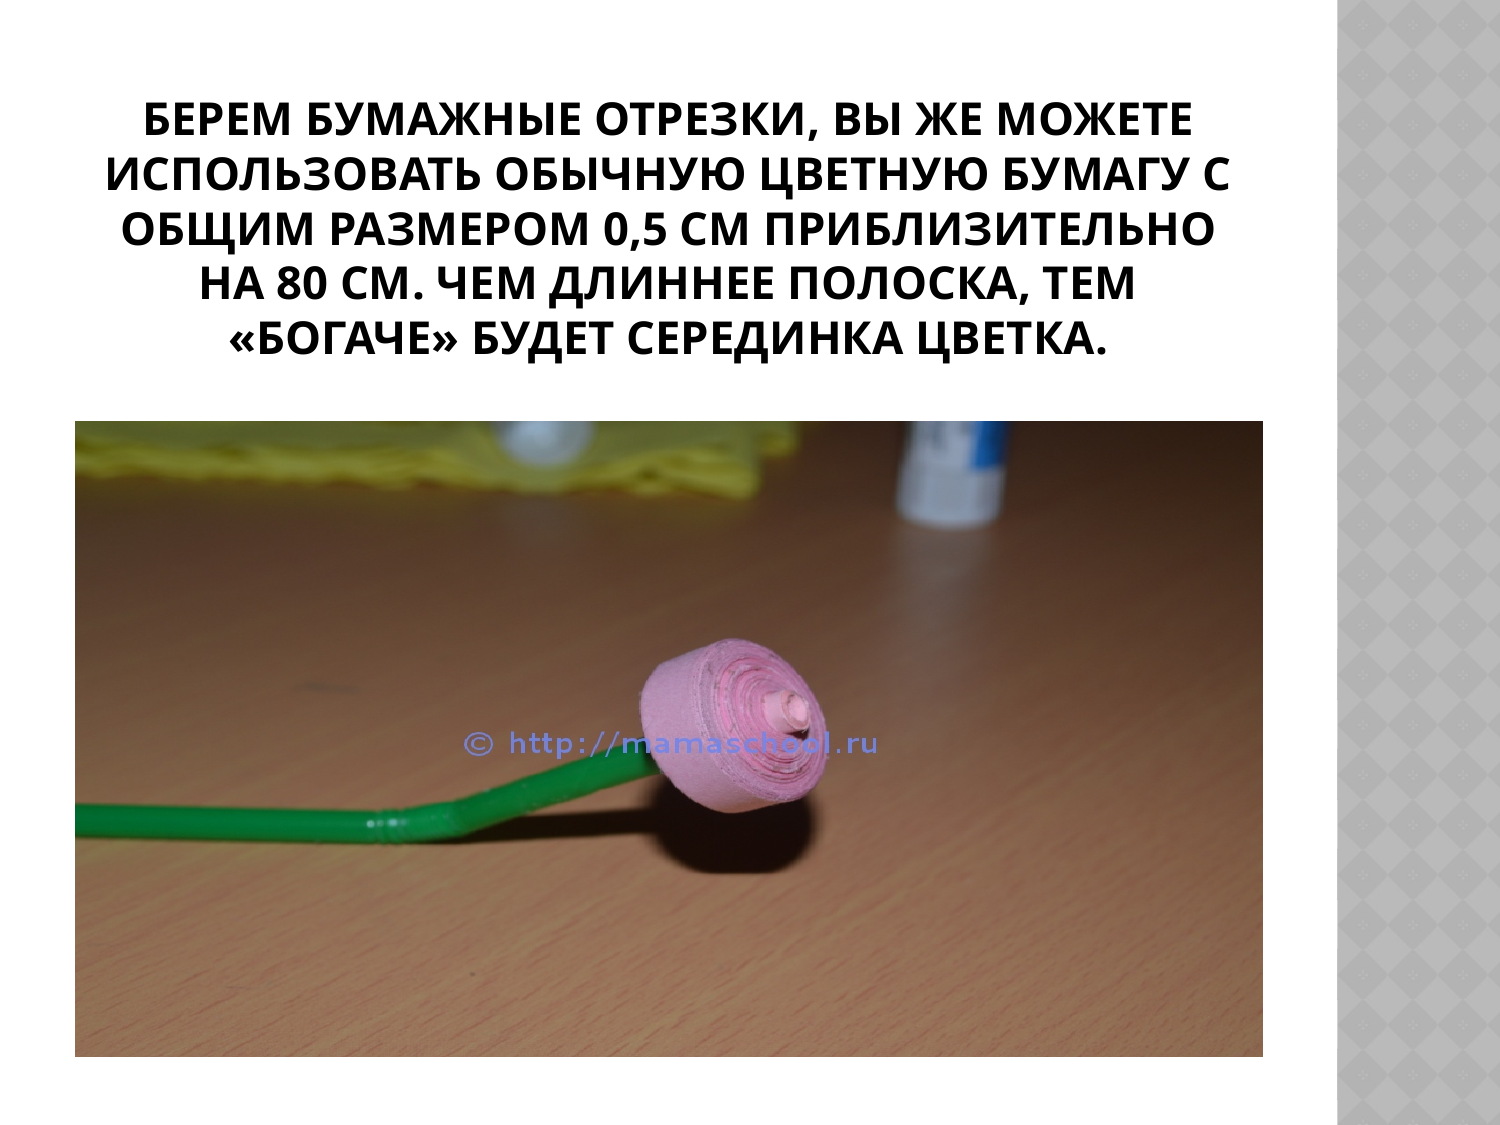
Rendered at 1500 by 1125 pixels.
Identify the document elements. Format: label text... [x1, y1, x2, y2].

title Берем бумажные отрезки, вы же можете использовать обычную цветную бумагу с общим размером 0,5 см приблизительно на 80 см. Чем длиннее полоска, тем «богаче» будет серединка цветка. [75, 58, 1263, 364]
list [74, 421, 1263, 1057]
